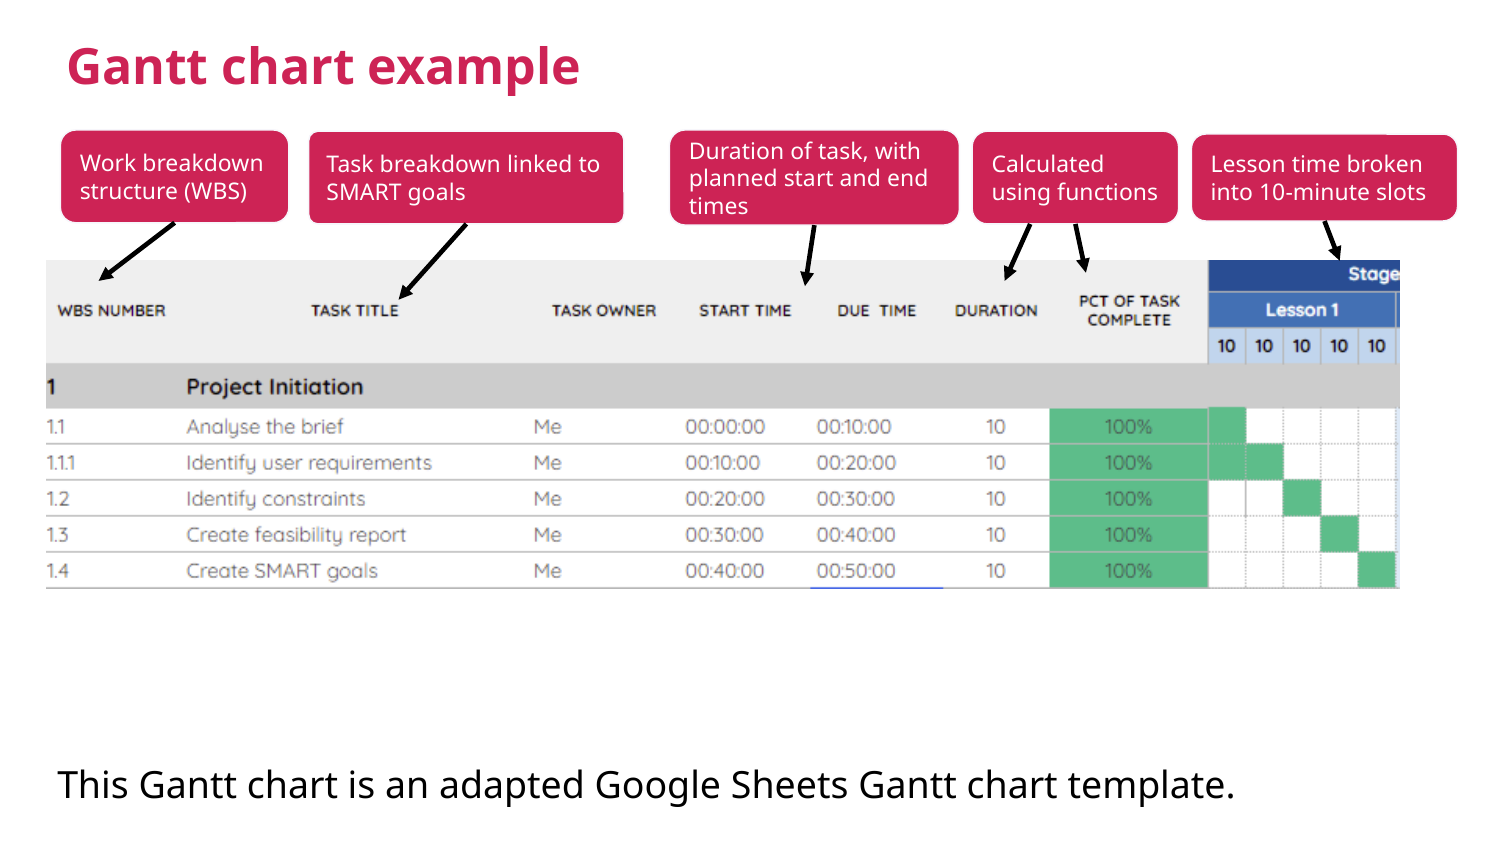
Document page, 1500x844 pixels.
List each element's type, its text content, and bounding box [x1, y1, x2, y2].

text_box Calculated using functions [972, 131, 1179, 224]
title Gantt chart example [51, 19, 1449, 135]
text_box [398, 223, 467, 300]
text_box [1004, 223, 1031, 282]
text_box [1324, 220, 1340, 261]
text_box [1075, 223, 1087, 273]
text_box Work breakdown structure (WBS) [60, 129, 289, 223]
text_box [804, 224, 815, 287]
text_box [98, 222, 175, 282]
text_box Duration of task, with planned start and end times [669, 129, 960, 226]
text_box Task breakdown linked to SMART goals [308, 131, 625, 224]
picture [46, 259, 1400, 589]
text_box Lesson time broken into 10-minute slots [1191, 133, 1458, 222]
list This Gantt chart is an adapted Google Sheets Gantt chart template. [42, 739, 1441, 816]
